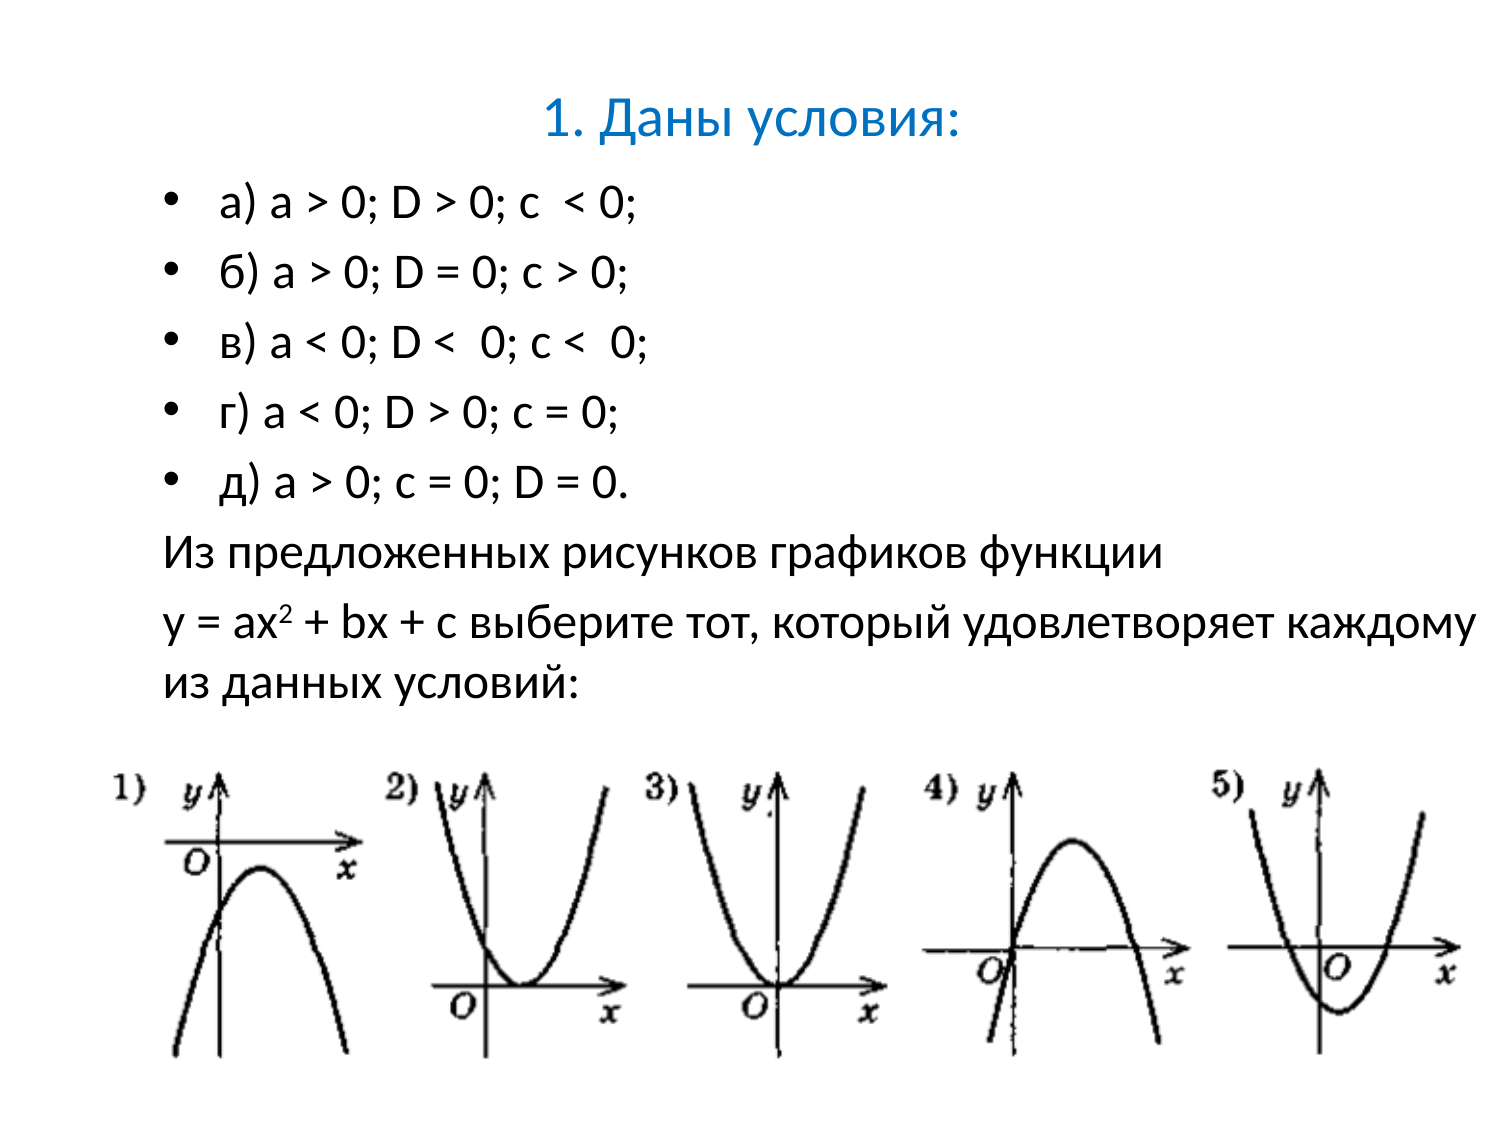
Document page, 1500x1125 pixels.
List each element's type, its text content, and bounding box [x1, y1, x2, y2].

list а) а > 0; D > 0; c < 0; б) а > 0; D = 0; c > 0; в) а < 0; D < 0; c < 0; г) а < 0; D > 0; c = 0; д) а > 0; с = 0; D = 0. Из предложенных рисунков графиков функции у = ах2 + bх + с выберите тот, который удовлетворяет каждому из данных условий: [147, 160, 1498, 712]
title 1. Даны условия: [76, 19, 1427, 207]
picture [100, 713, 1499, 1071]
